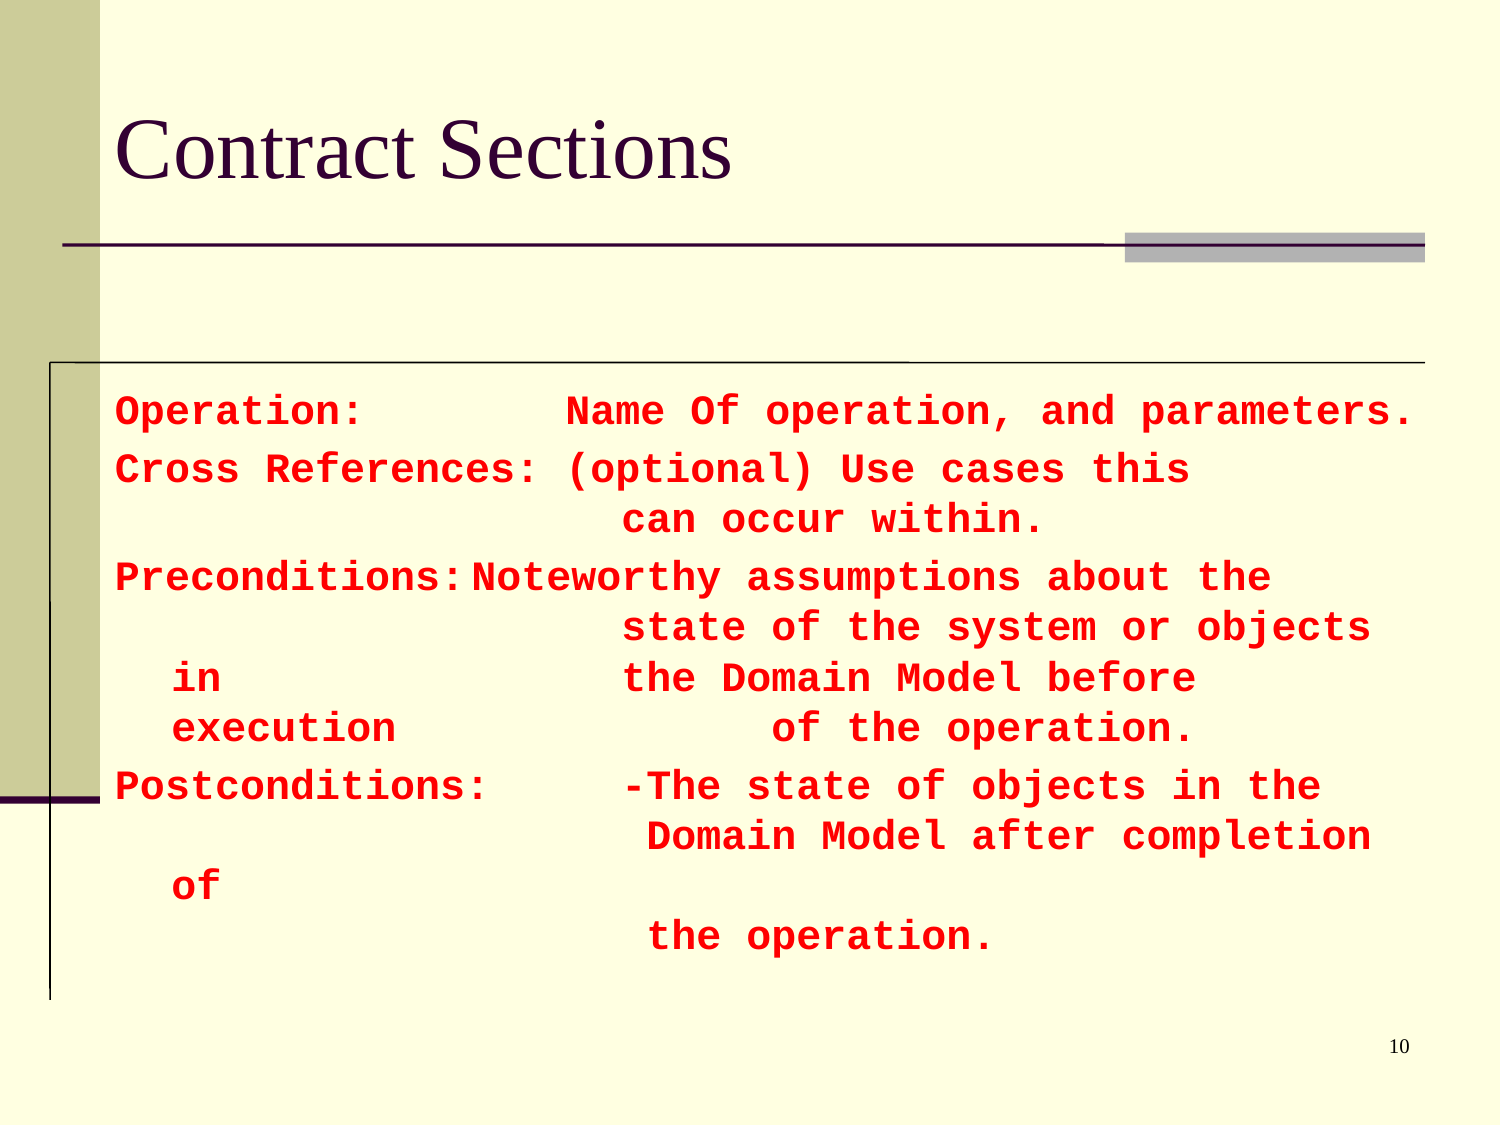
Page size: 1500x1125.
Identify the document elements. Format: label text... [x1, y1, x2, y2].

slide_number 10 [1112, 1024, 1426, 1101]
list Operation: Name Of operation, and parameters. Cross References: (optional) Use cases this can occur within. Preconditions: Noteworthy assumptions about the state of the system or objects in the Domain Model before execution of the operation. Postconditions: -The state of objects in the Domain Model after completion of the operation. [99, 374, 1447, 1013]
title Contract Sections [99, 49, 1376, 238]
